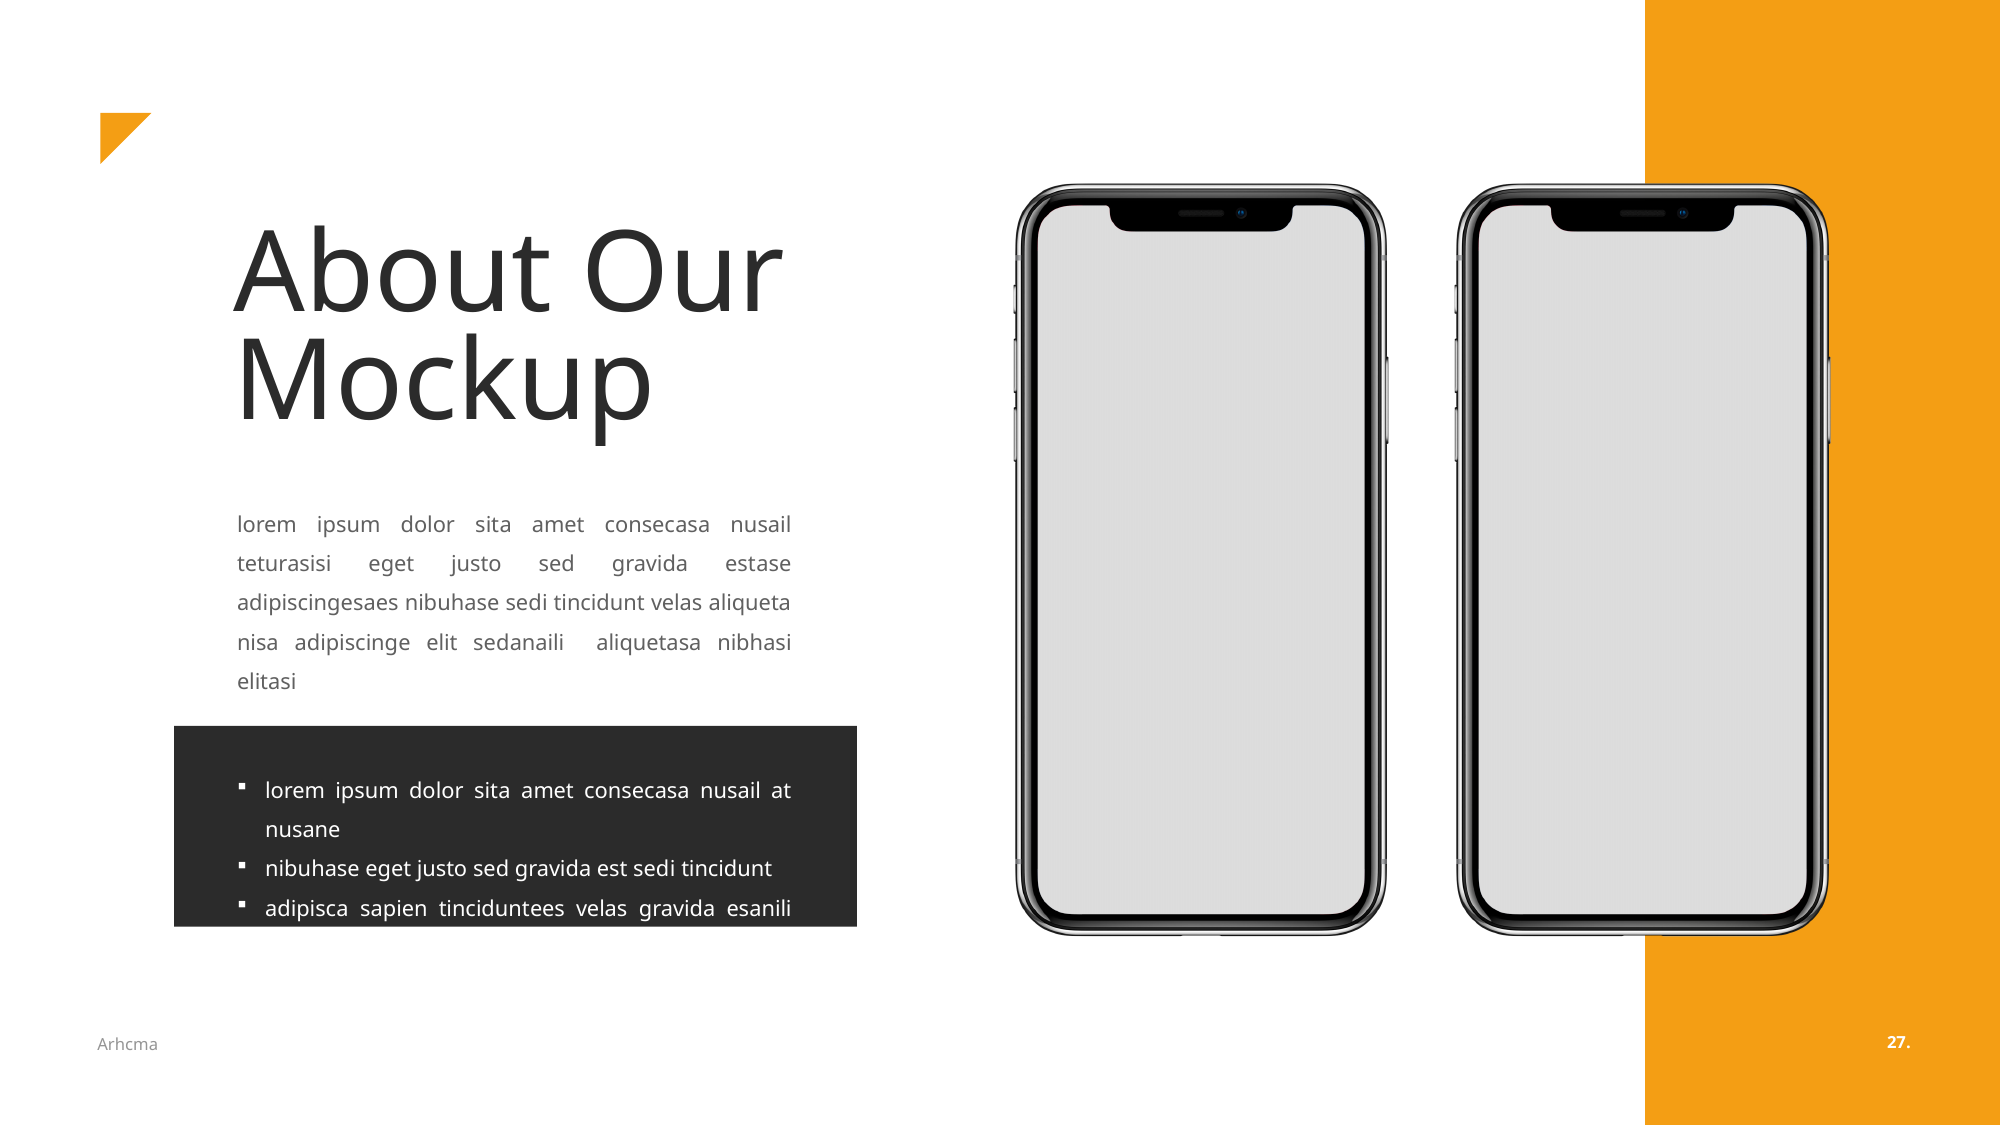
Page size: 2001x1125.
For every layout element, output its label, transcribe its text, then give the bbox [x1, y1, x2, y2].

text_box lorem ipsum dolor sita amet consecasa nusail teturasisi eget justo sed gravida estase adipiscingesaes nibuhase sedi tincidunt velas aliqueta nisa adipiscinge elit sedanaili aliquetasa nibhasi elitasi [222, 489, 807, 702]
text_box About Our Mockup [218, 218, 822, 449]
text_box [1012, 181, 1832, 944]
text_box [83, 1024, 1924, 1062]
text_box [99, 111, 154, 167]
text_box [173, 725, 858, 928]
text_box lorem ipsum dolor sita amet consecasa nusail at nusane nibuhase eget justo sed gravida est sedi tincidunt adipisca sapien tinciduntees velas gravida esanili velasi [222, 755, 807, 968]
